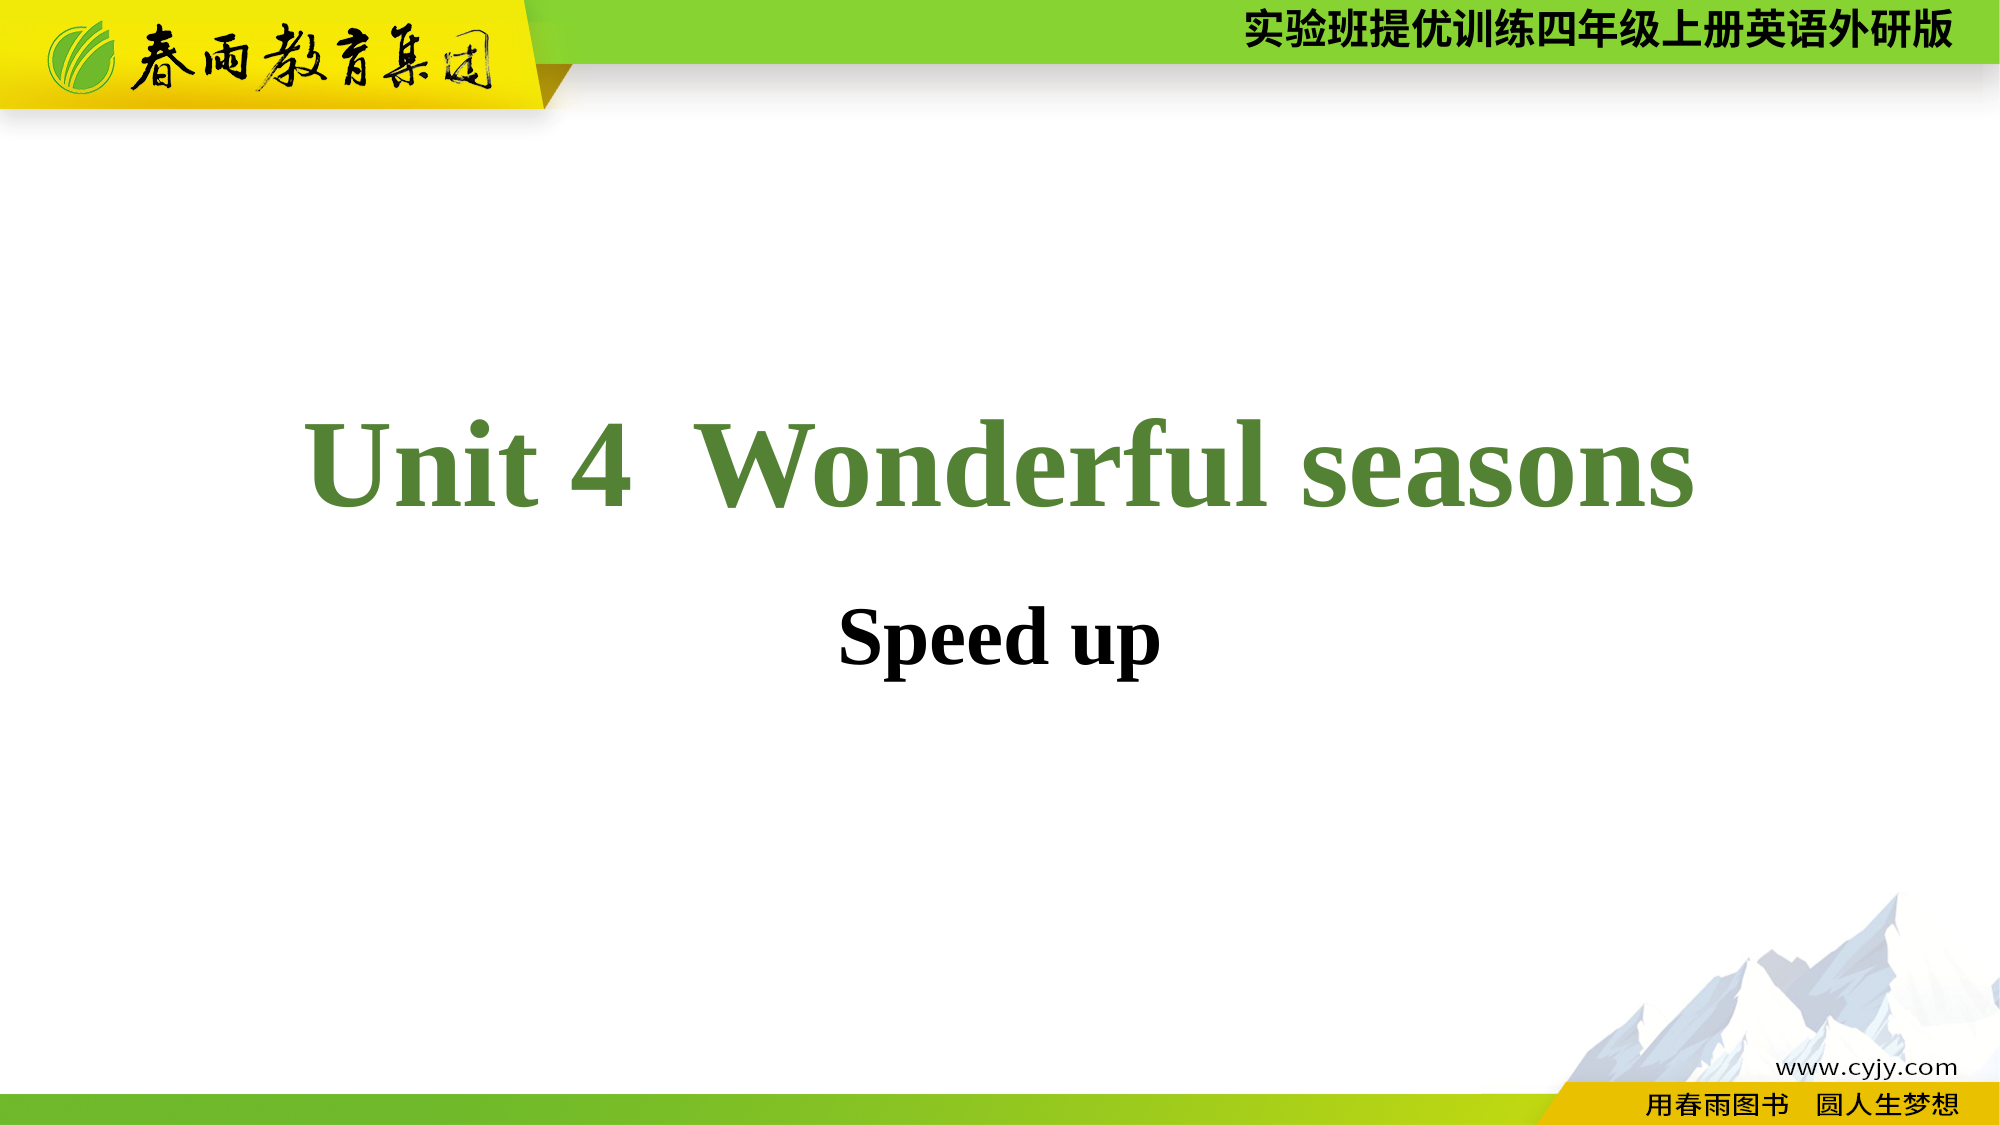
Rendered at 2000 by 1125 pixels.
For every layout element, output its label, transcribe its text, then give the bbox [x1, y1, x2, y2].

picture [0, 0, 2000, 298]
picture [0, 689, 2000, 1125]
text_box Unit 4 Wonderful seasons Speed up [0, 298, 2000, 689]
